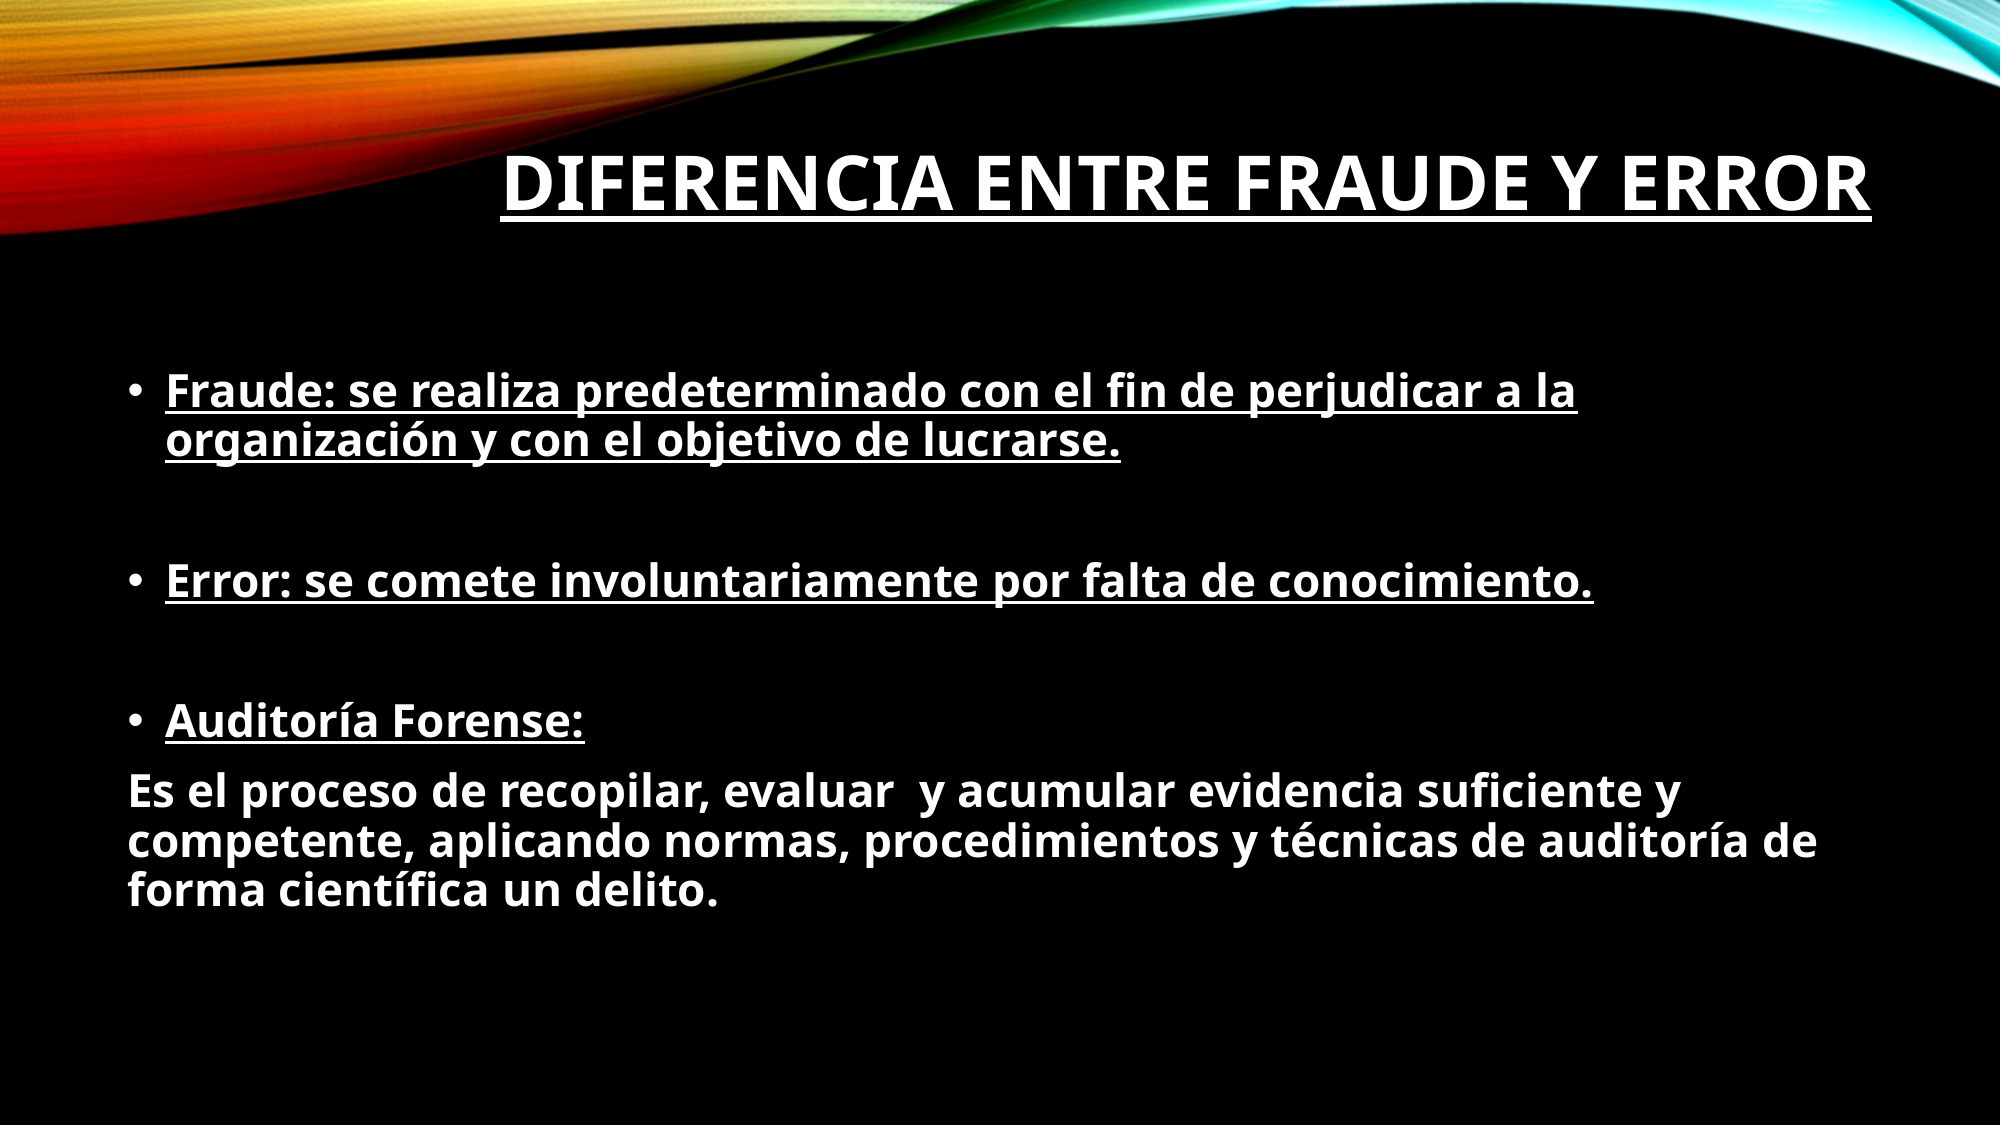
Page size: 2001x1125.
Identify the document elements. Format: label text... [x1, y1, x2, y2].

picture [0, 0, 2000, 237]
list Fraude: se realiza predeterminado con el fin de perjudicar a la organización y con el objetivo de lucrarse. Error: se comete involuntariamente por falta de conocimiento. Auditoría Forense: Es el proceso de recopilar, evaluar y acumular evidencia suficiente y competente, aplicando normas, procedimientos y técnicas de auditoría de forma científica un delito. [112, 360, 1888, 1021]
title Diferencia entre Fraude y Error [474, 125, 1888, 338]
